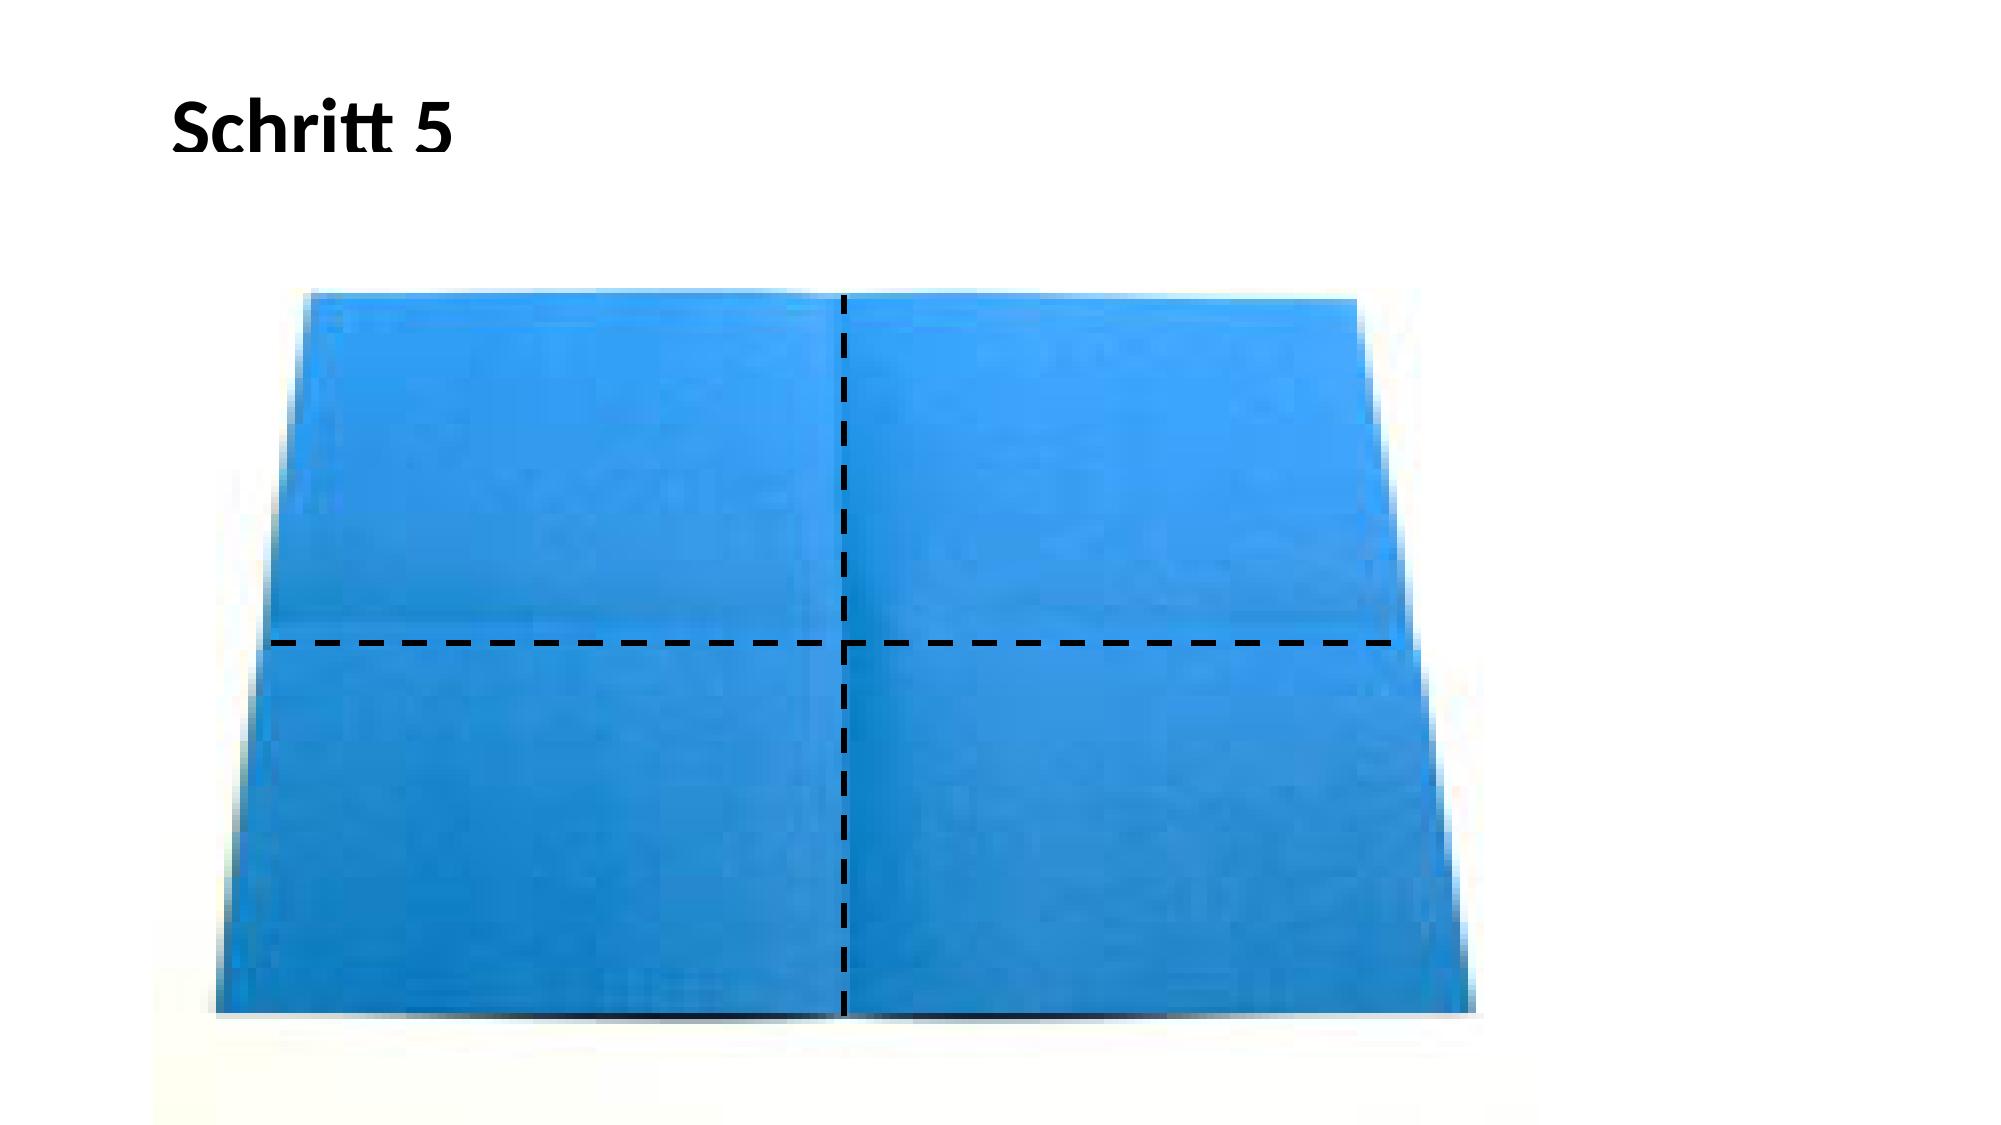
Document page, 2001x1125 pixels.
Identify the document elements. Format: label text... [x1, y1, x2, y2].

picture [153, 152, 1540, 1125]
text_box Schritt 5 [156, 59, 472, 152]
